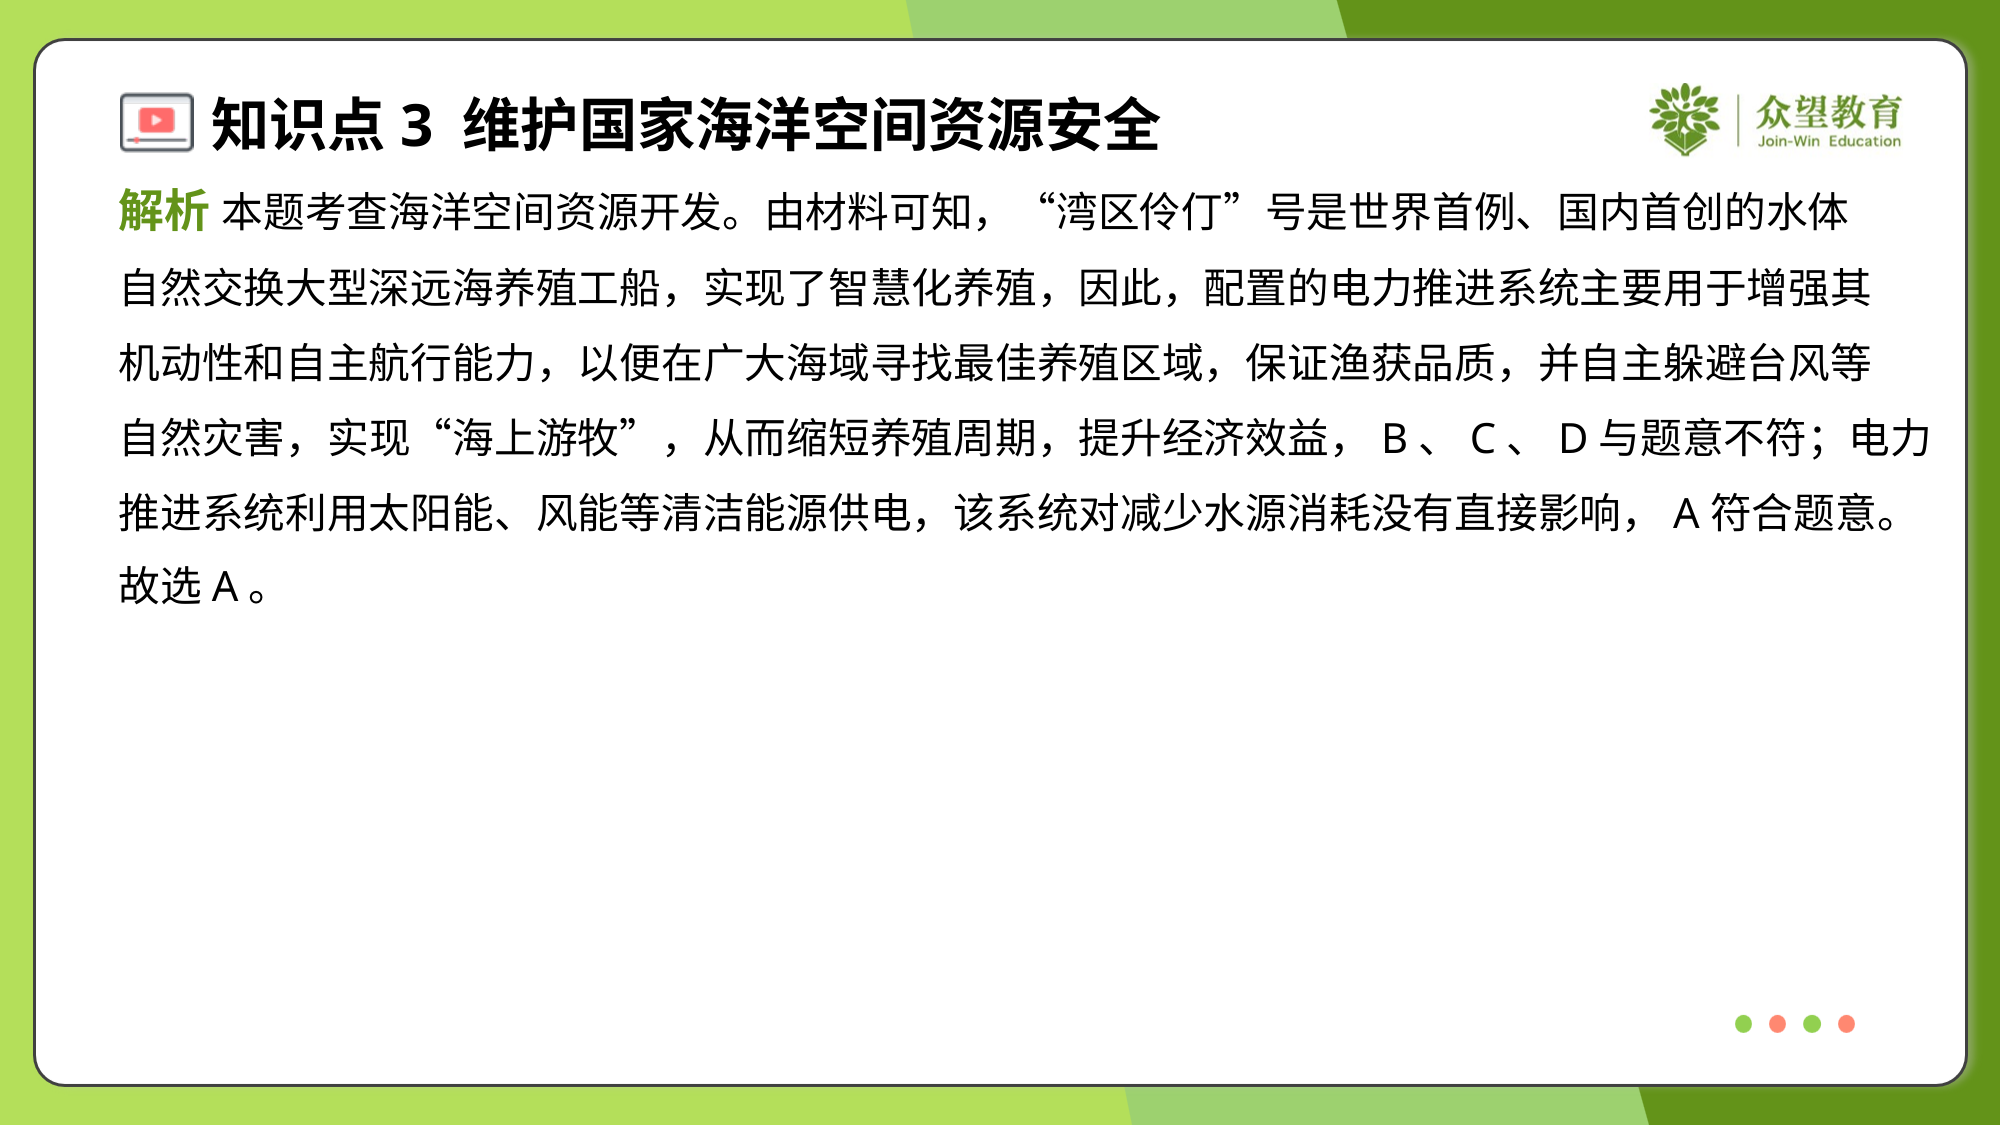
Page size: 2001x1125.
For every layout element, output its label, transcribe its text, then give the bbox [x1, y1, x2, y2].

text_box 解析 本题考查海洋空间资源开发。由材料可知，“湾区伶仃”号是世界首例、国内首创的水体 自然交换大型深远海养殖工船，实现了智慧化养殖，因此，配置的电力推进系统主要用于增强其 机动性和自主航行能力，以便在广大海域寻找最佳养殖区域，保证渔获品质，并自主躲避台风等 自然灾害，实现“海上游牧”，从而缩短养殖周期，提升经济效益，B、C、D与题意不符；电力 推进系统利用太阳能、风能等清洁能源供电，该系统对减少水源消耗没有直接影响，A符合题意。 故选A。 [118, 159, 1883, 602]
picture [0, 0, 2000, 1125]
